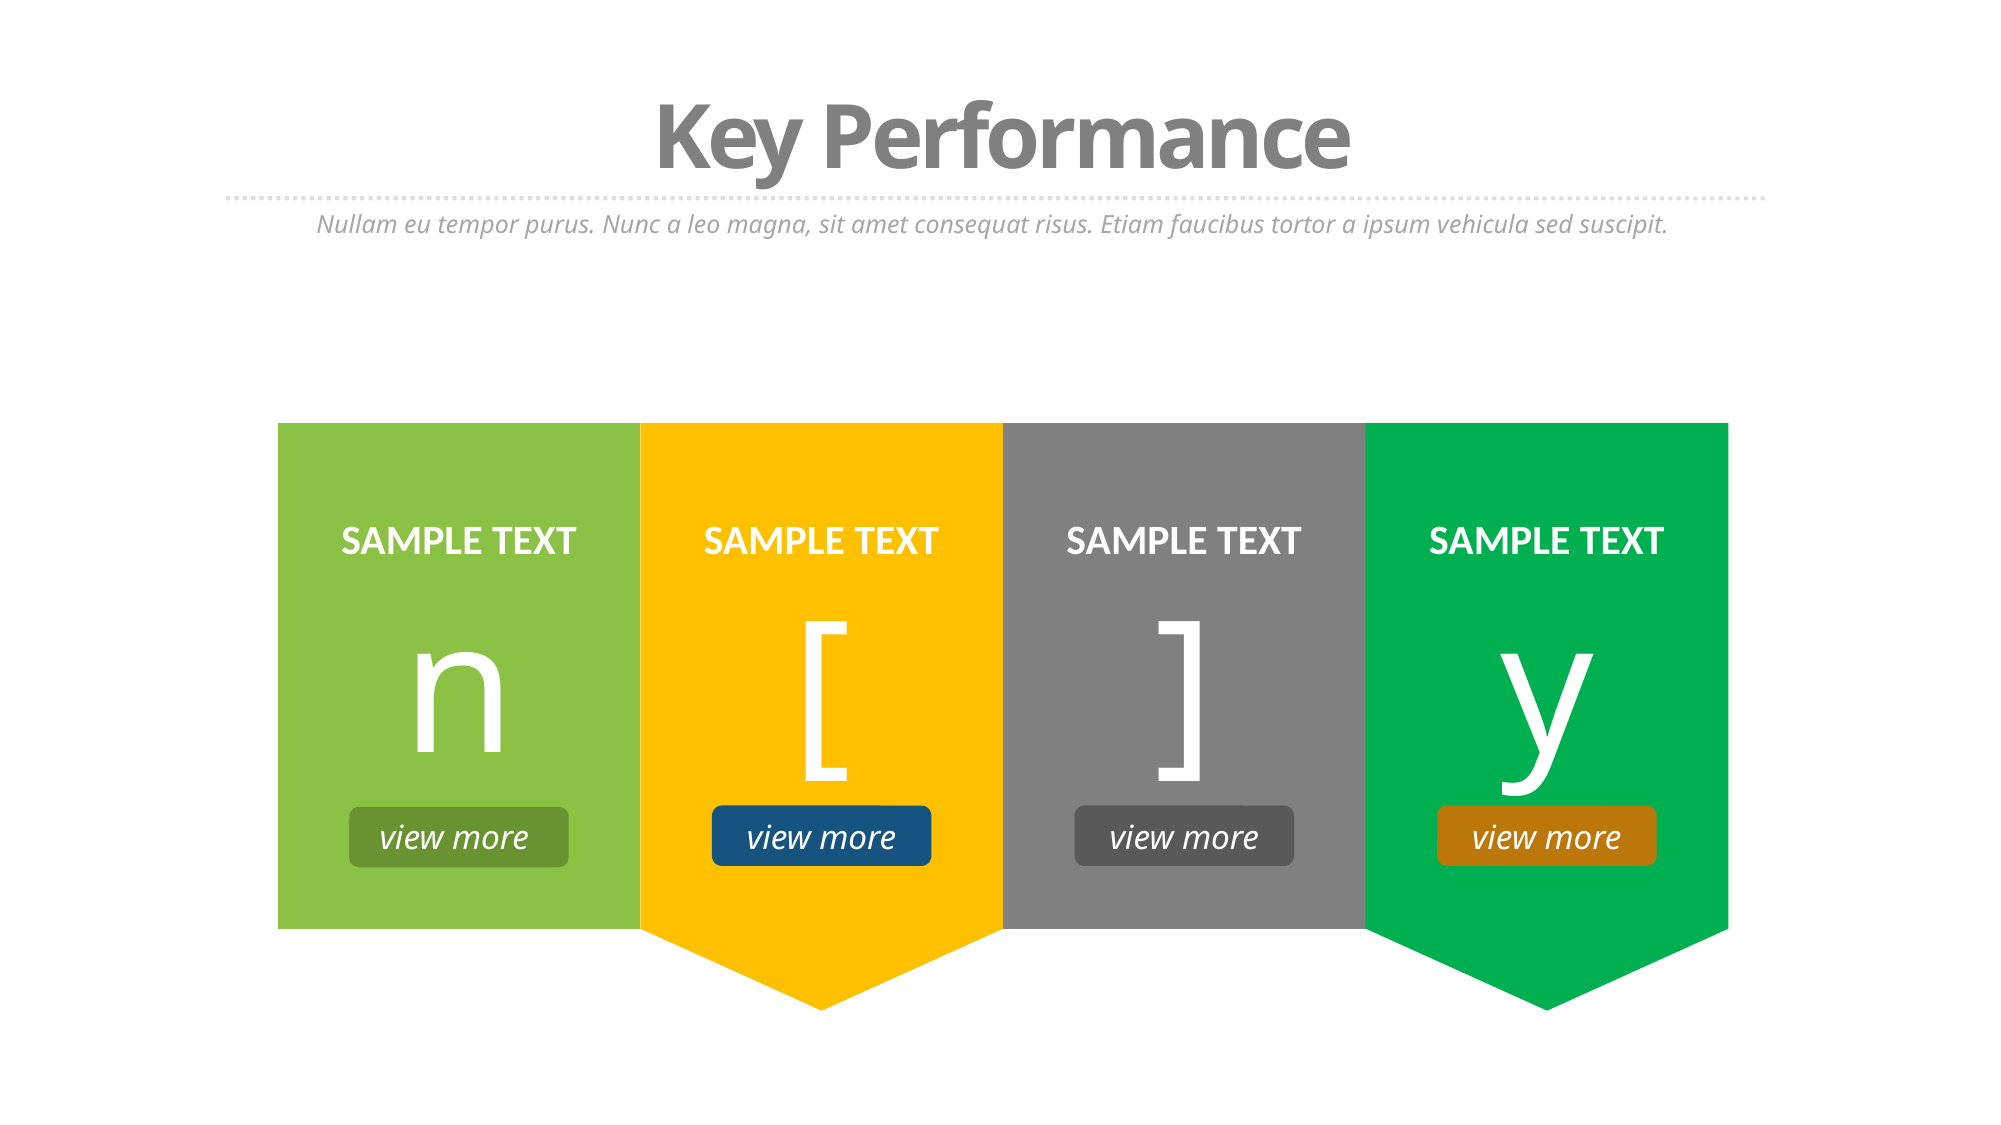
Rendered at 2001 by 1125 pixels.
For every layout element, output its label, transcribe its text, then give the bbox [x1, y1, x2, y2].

text_box ] [1060, 571, 1309, 797]
text_box [639, 421, 1005, 1012]
text_box view more [1094, 809, 1274, 864]
text_box view more [364, 809, 544, 864]
text_box [1073, 804, 1296, 868]
text_box [1364, 421, 1730, 1012]
text_box y [1422, 571, 1672, 797]
text_box view more [1457, 809, 1637, 864]
text_box SAMPLE TEXT [1037, 505, 1331, 571]
text_box [277, 422, 639, 930]
text_box [1005, 422, 1364, 930]
text_box Key Performance [642, 74, 1365, 192]
text_box view more [732, 809, 912, 864]
text_box SAMPLE TEXT [1400, 505, 1694, 571]
text_box [1436, 804, 1658, 868]
text_box [348, 805, 570, 869]
text_box n [334, 571, 584, 797]
text_box [ [697, 571, 946, 797]
text_box SAMPLE TEXT [312, 505, 606, 571]
text_box SAMPLE TEXT [674, 505, 969, 571]
text_box [710, 804, 933, 868]
text_box Nullam eu tempor purus. Nunc a leo magna, sit amet consequat risus. Etiam faucibus tortor a ipsum vehicula sed suscipit. [117, 203, 1878, 244]
